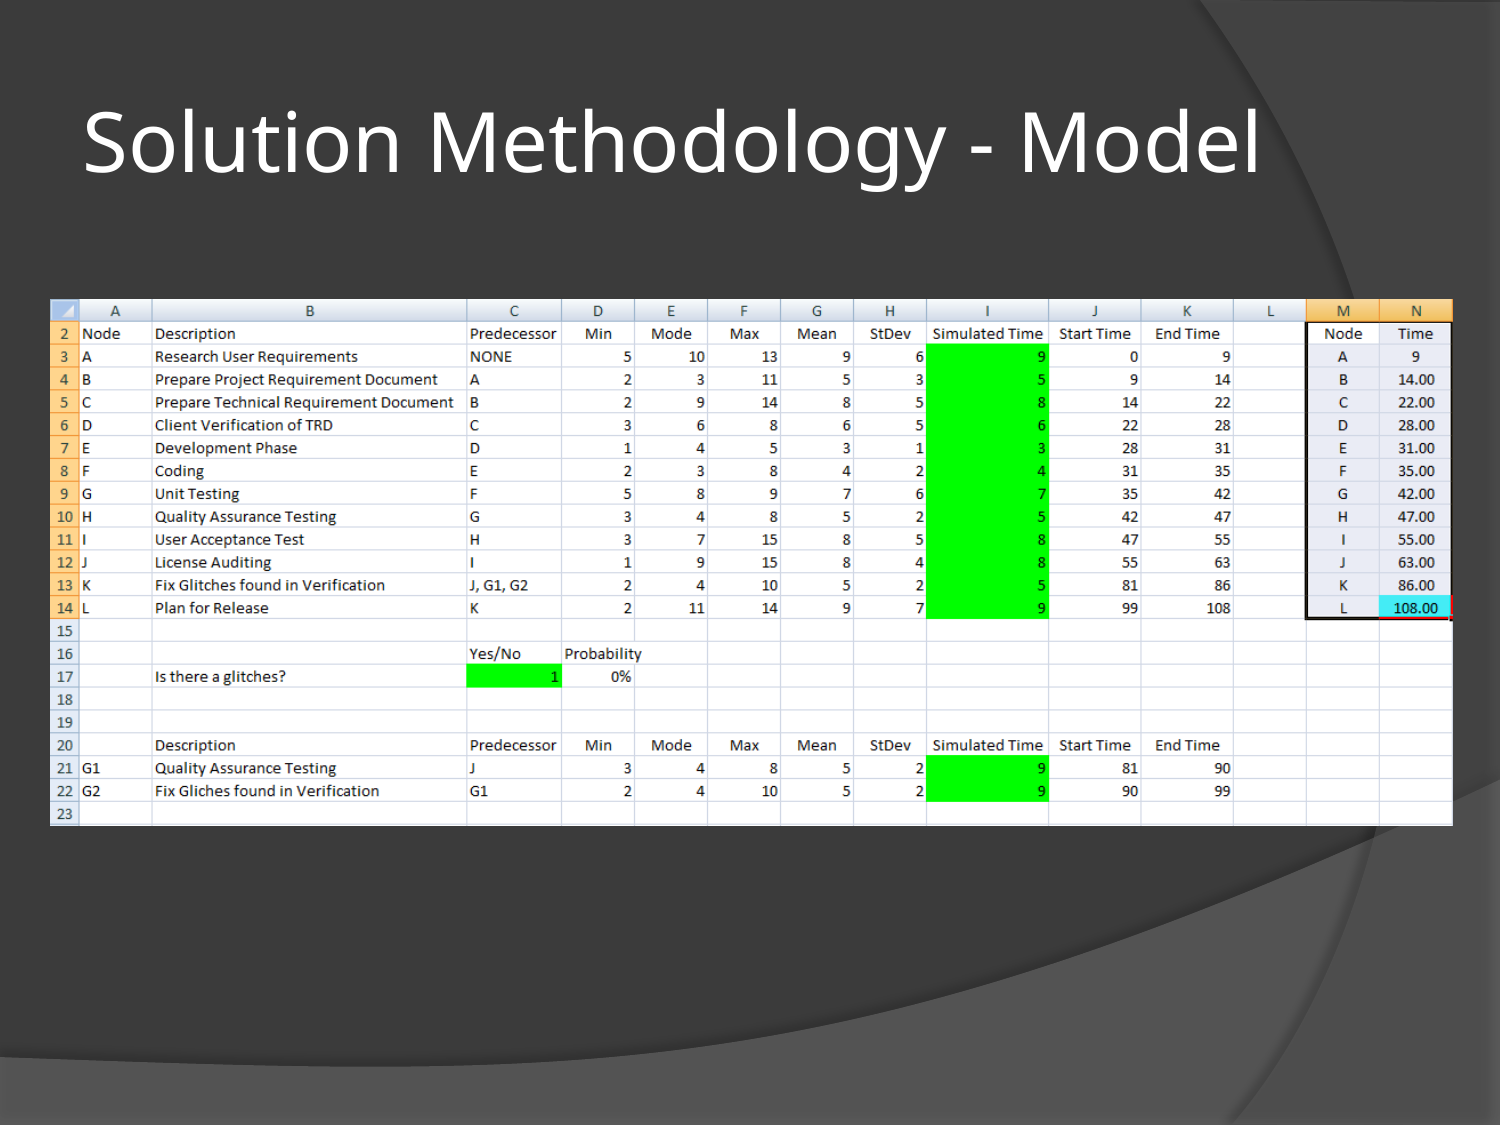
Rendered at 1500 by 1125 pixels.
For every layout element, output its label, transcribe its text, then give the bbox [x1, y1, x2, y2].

title Solution Methodology - Model [75, 45, 1300, 233]
picture [49, 299, 1454, 826]
